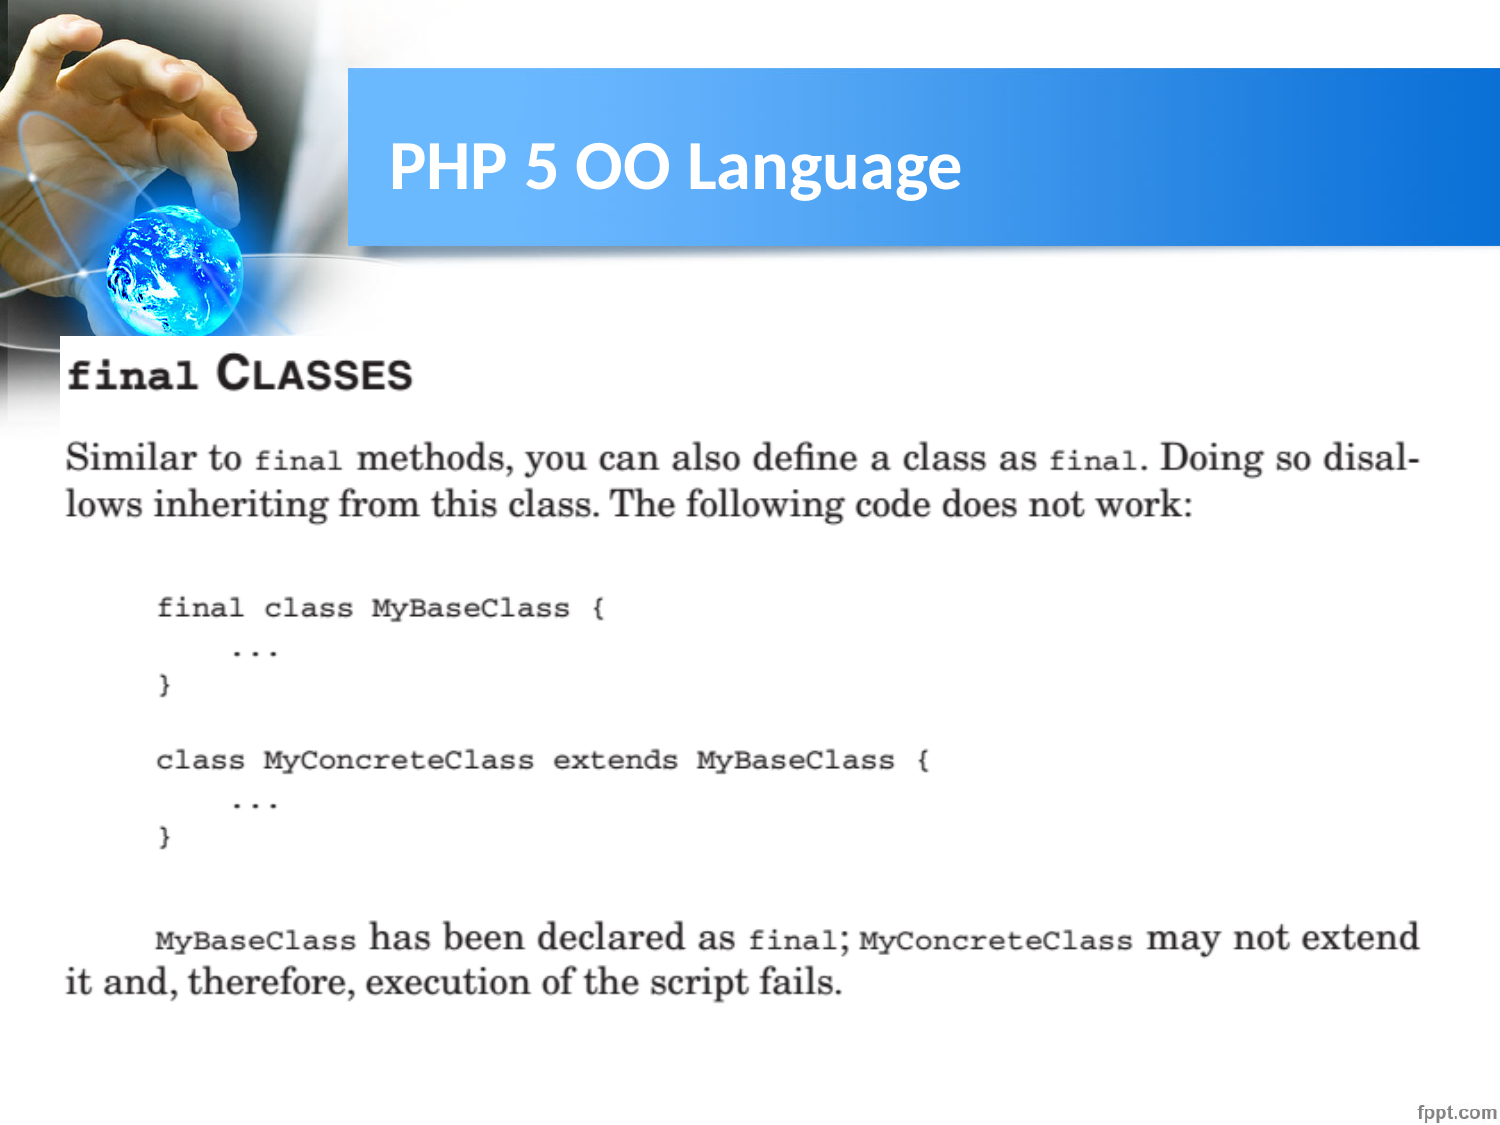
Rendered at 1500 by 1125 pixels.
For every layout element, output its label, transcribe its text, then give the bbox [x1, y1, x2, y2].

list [60, 336, 1441, 1014]
title PHP 5 OO Language [374, 111, 1452, 212]
picture [0, 0, 1500, 1125]
